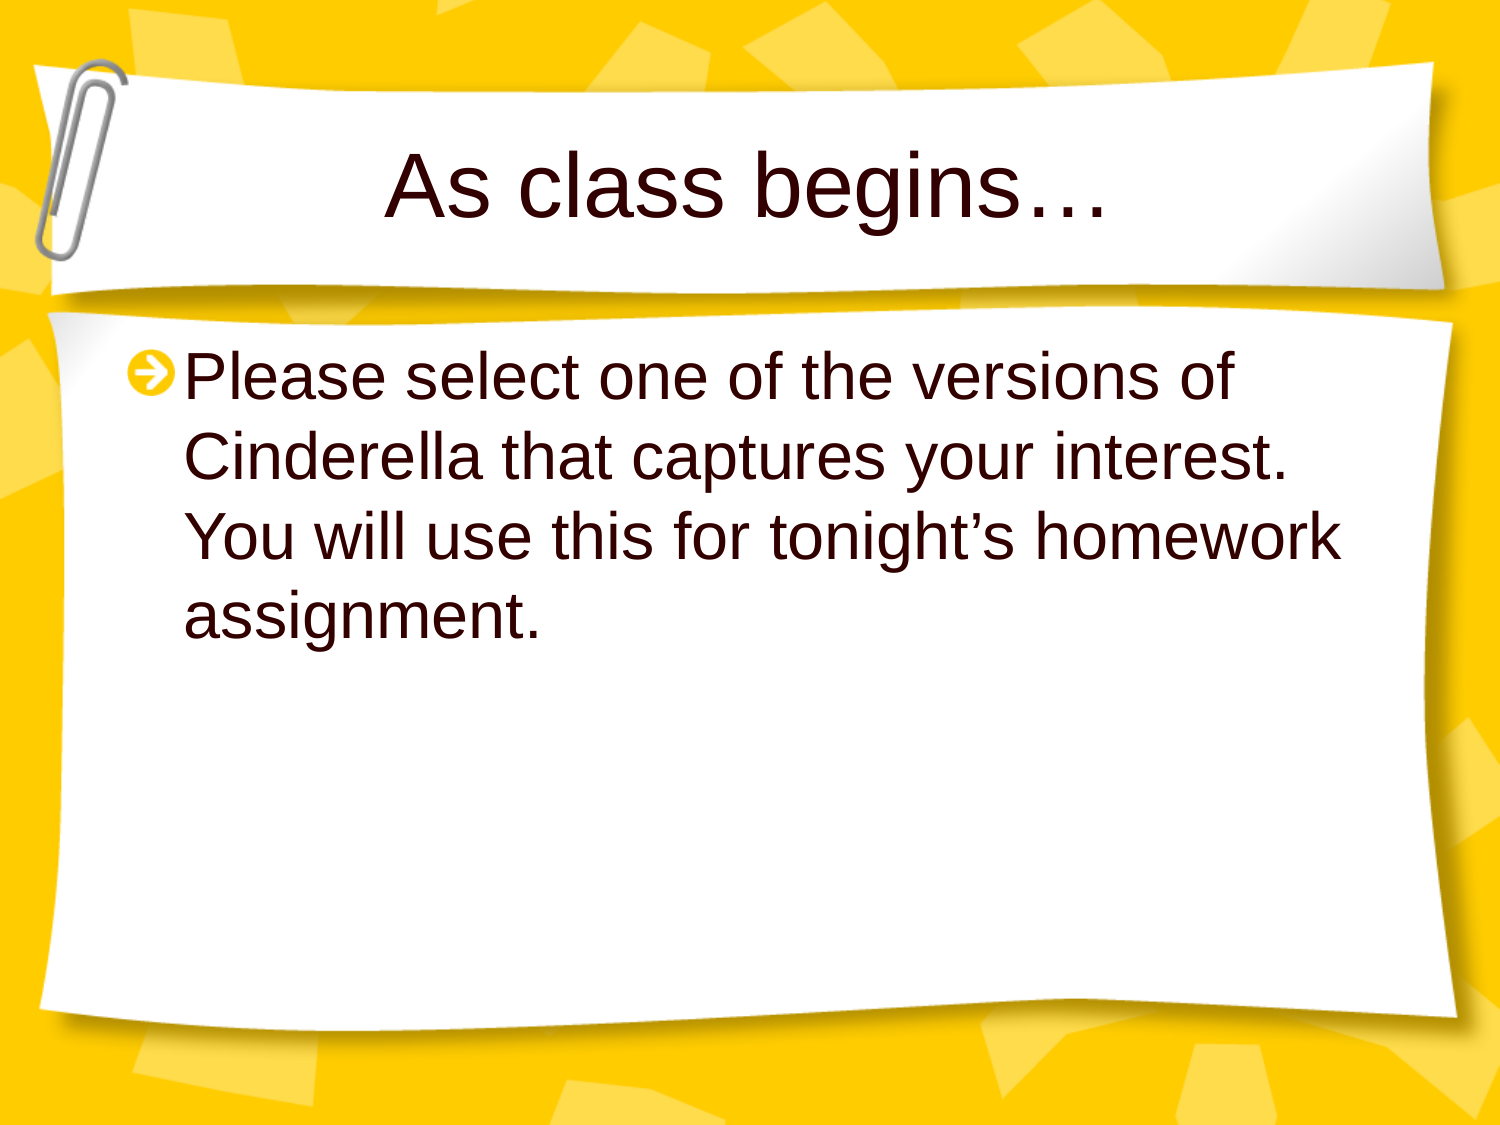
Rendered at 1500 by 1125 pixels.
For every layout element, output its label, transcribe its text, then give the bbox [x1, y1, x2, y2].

list Please select one of the versions of Cinderella that captures your interest. You will use this for tonight’s homework assignment. [112, 324, 1388, 1001]
picture [0, 0, 1500, 1125]
title As class begins… [112, 87, 1388, 276]
